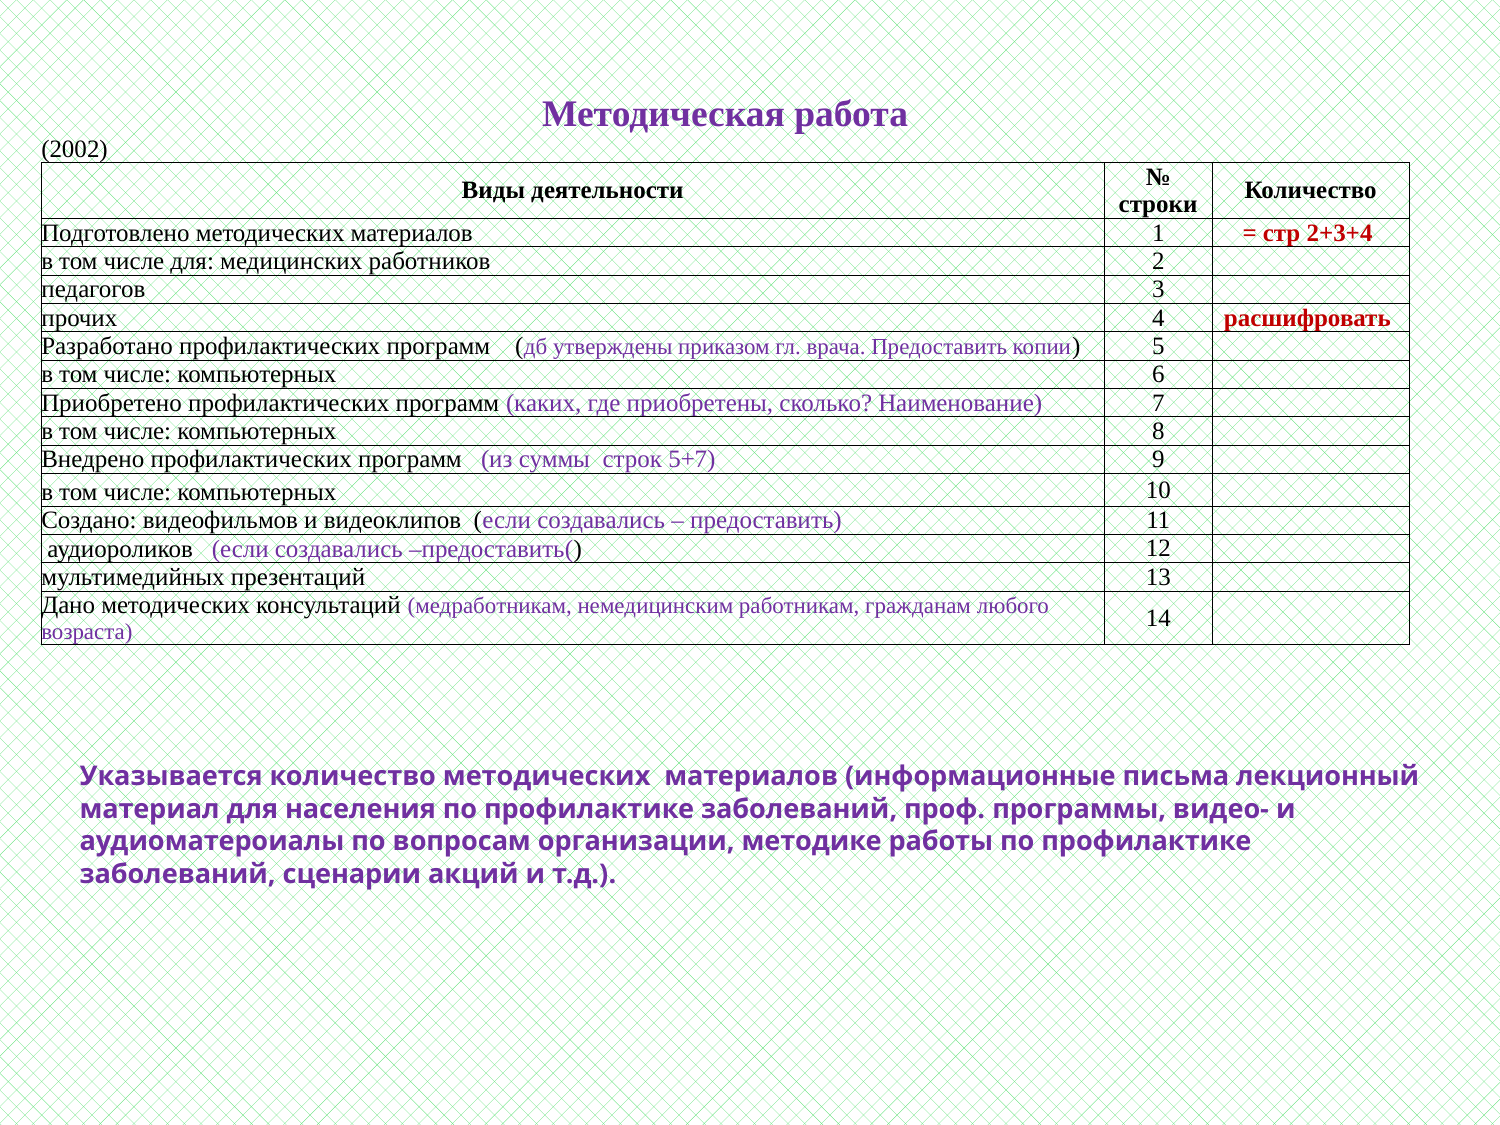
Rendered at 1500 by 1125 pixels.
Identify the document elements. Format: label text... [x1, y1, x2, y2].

table_cell [1104, 134, 1212, 162]
table_cell [1212, 134, 1409, 162]
table_cell 2 [1105, 247, 1212, 275]
table_cell прочих [42, 304, 1104, 331]
table_cell 7 [1105, 389, 1212, 416]
table_cell (2002) [41, 134, 1104, 162]
table_cell 8 [1105, 417, 1212, 445]
table_cell Дано методических консультаций (медработникам, немедицинским работникам, гражданам любого возраста) [42, 592, 1104, 644]
table_cell [1213, 446, 1409, 473]
table_cell педагогов [42, 276, 1104, 303]
table_cell № строки [1105, 163, 1212, 218]
table_cell в том числе для: медицинских работников [42, 247, 1104, 275]
table_cell [1213, 276, 1409, 303]
table_cell 14 [1105, 592, 1212, 644]
table_cell [1213, 592, 1409, 644]
table_header Методическая работа [41, 24, 1409, 134]
table_cell 11 [1105, 507, 1212, 534]
table_cell [1213, 535, 1409, 562]
table_cell расшифровать [1213, 304, 1409, 331]
table_cell мультимедийных презентаций [42, 563, 1104, 591]
table_cell 4 [1105, 304, 1212, 331]
table_cell [1213, 332, 1409, 360]
table_cell Создано: видеофильмов и видеоклипов (если создавались – предоставить) [42, 507, 1104, 534]
table_cell Разработано профилактических программ (дб утверждены приказом гл. врача. Предоставить копии) [42, 332, 1104, 360]
table_cell [1213, 389, 1409, 416]
table_cell [1213, 563, 1409, 591]
table_cell 1 [1105, 219, 1212, 246]
table_cell = стр 2+3+4 [1213, 219, 1409, 246]
table_cell Виды деятельности [42, 163, 1104, 218]
table_cell 10 [1105, 474, 1212, 506]
table_cell в том числе: компьютерных [42, 474, 1104, 506]
table_cell 5 [1105, 332, 1212, 360]
table_cell 3 [1105, 276, 1212, 303]
table_cell Внедрено профилактических программ (из суммы строк 5+7) [42, 446, 1104, 473]
table_cell Количество [1213, 163, 1409, 218]
table_cell 6 [1105, 361, 1212, 388]
table_cell [1213, 507, 1409, 534]
table_cell 13 [1105, 563, 1212, 591]
table_cell Подготовлено методических материалов [42, 219, 1104, 246]
text_box Указывается количество методических материалов (информационные письма лекционный материал для населения по профилактике заболеваний, проф. программы, видео- и аудиоматероиалы по вопросам организации, методике работы по профилактике заболеваний, сценарии акций и т.д.). [64, 751, 1447, 897]
table_cell 9 [1105, 446, 1212, 473]
table_cell [1213, 247, 1409, 275]
table_cell в том числе: компьютерных [42, 361, 1104, 388]
table_cell в том числе: компьютерных [42, 417, 1104, 445]
table_cell Приобретено профилактических программ (каких, где приобретены, сколько? Наименование) [42, 389, 1104, 416]
table_cell 12 [1105, 535, 1212, 562]
table_cell [1213, 474, 1409, 506]
table_cell [1213, 361, 1409, 388]
table_cell [1213, 417, 1409, 445]
table_cell аудиороликов (если создавались –предоставить() [42, 535, 1104, 562]
